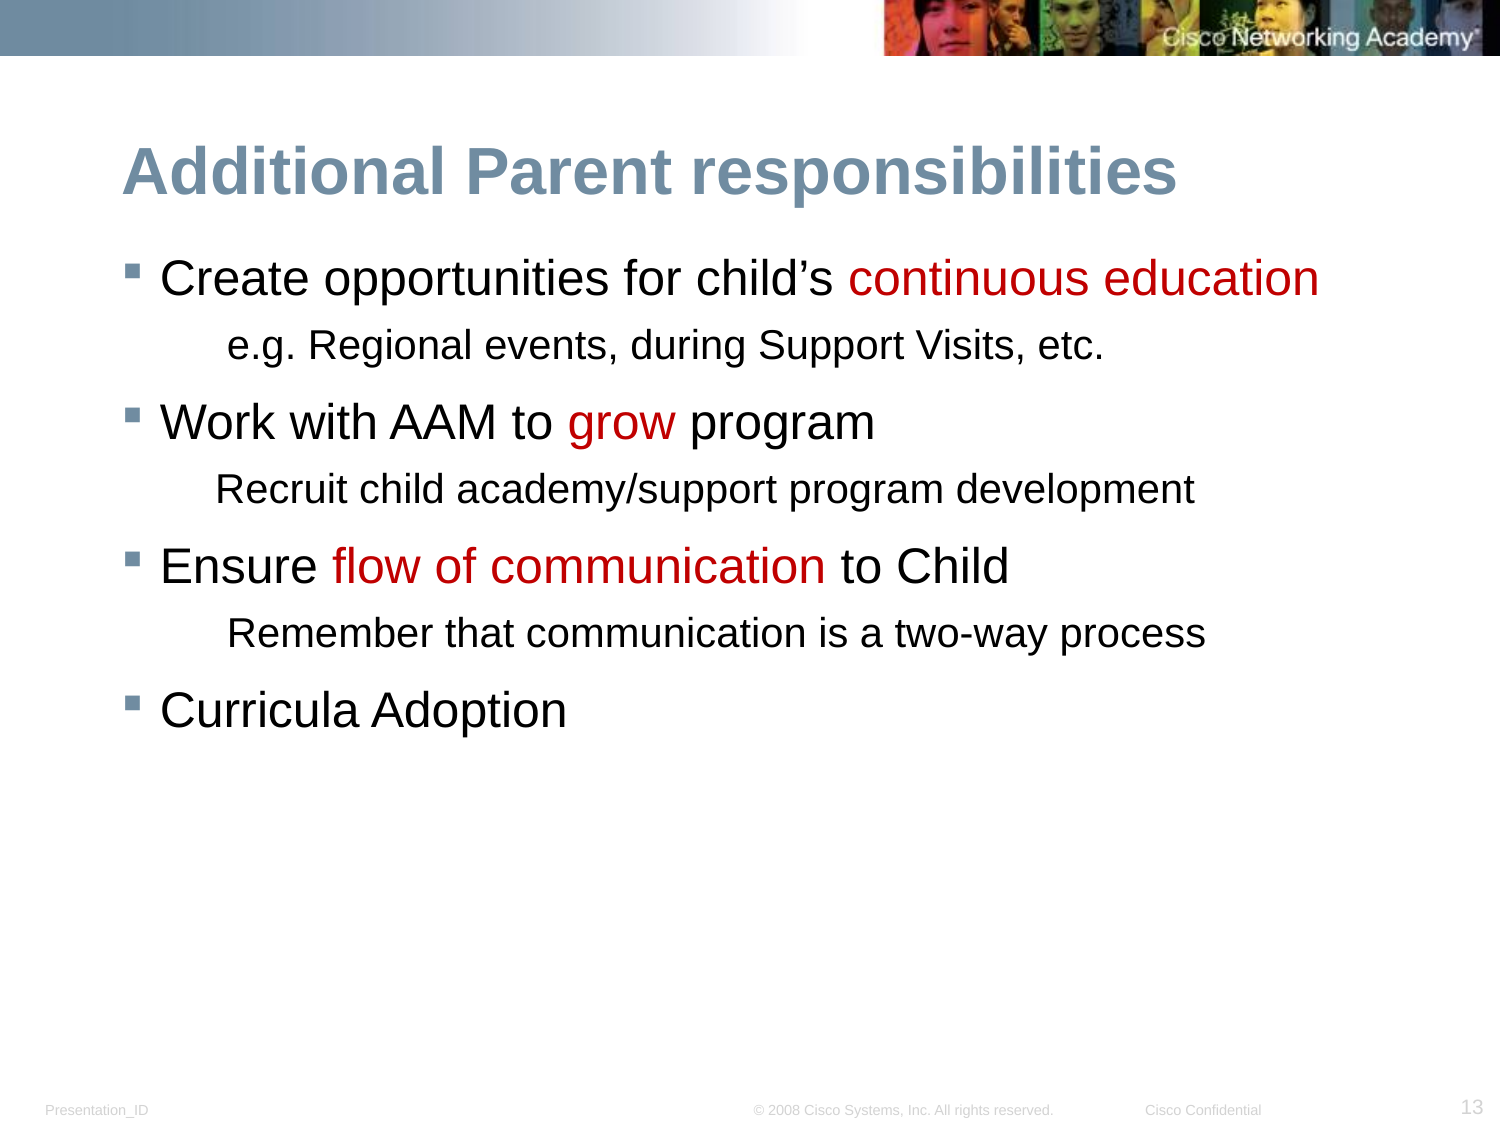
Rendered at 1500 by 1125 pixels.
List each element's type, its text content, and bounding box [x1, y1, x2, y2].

title Additional Parent responsibilities [107, 77, 1444, 216]
list Create opportunities for child’s continuous education e.g. Regional events, during Support Visits, etc. Work with AAM to grow program Recruit child academy/support program development Ensure flow of communication to Child Remember that communication is a two-way process Curricula Adoption [107, 243, 1411, 1071]
picture [0, 0, 1500, 56]
